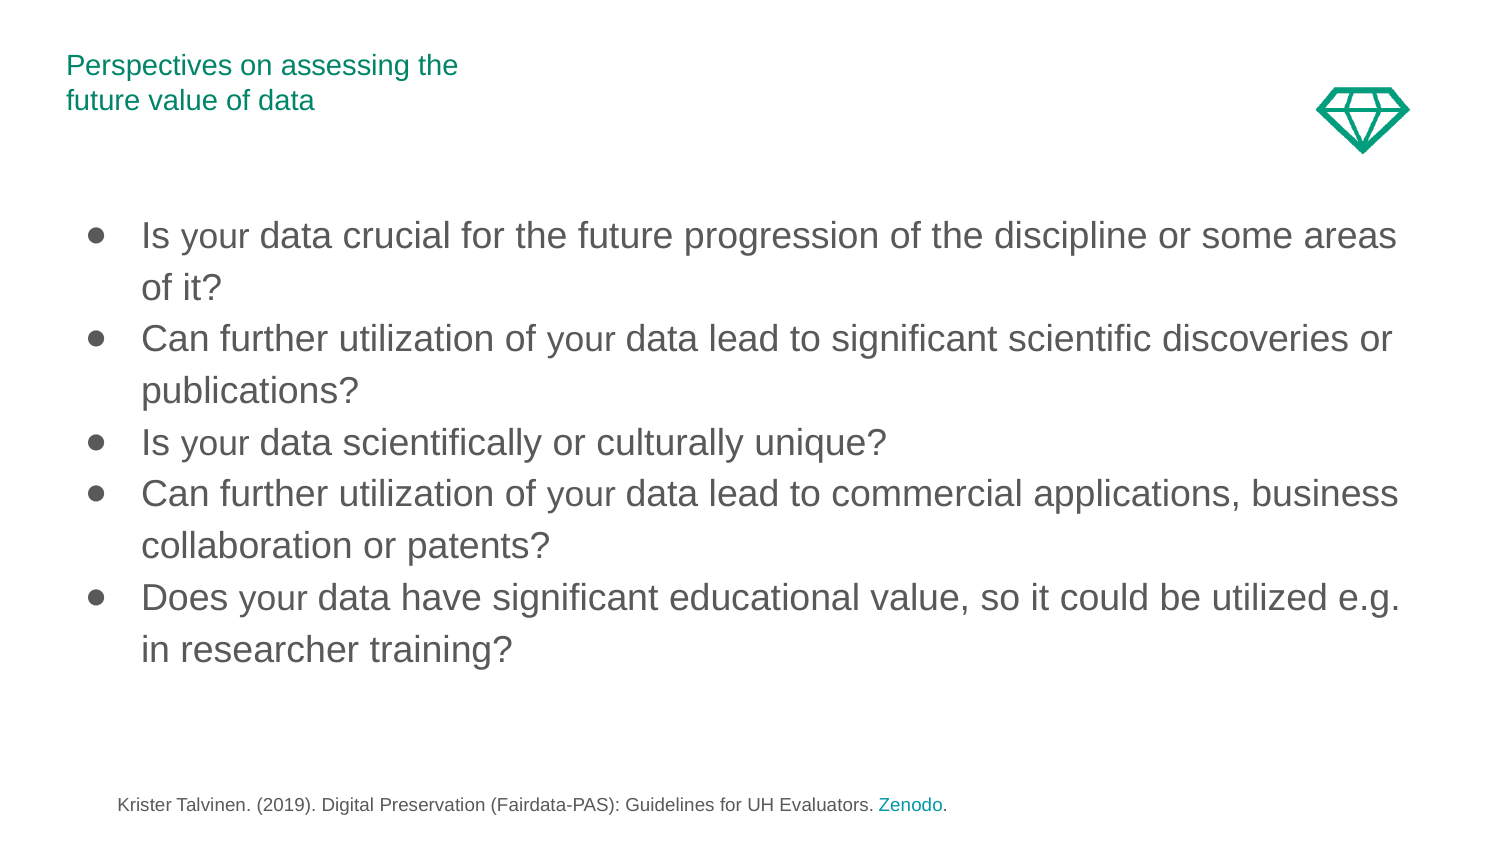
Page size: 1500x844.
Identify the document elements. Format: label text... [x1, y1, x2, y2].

text_box Krister Talvinen. (2019). Digital Preservation (Fairdata-PAS): Guidelines for UH Evaluators. Zenodo. [102, 781, 1299, 827]
title Perspectives on assessing the future value of data [51, 30, 1500, 132]
picture [1311, 72, 1413, 168]
list Is your data crucial for the future progression of the discipline or some areas of it? Can further utilization of your data lead to significant scientific discoveries or publications? Is your data scientifically or culturally unique? Can further utilization of your data lead to commercial applications, business collaboration or patents? Does your data have significant educational value, so it could be utilized e.g. in researcher training? [51, 189, 1449, 750]
